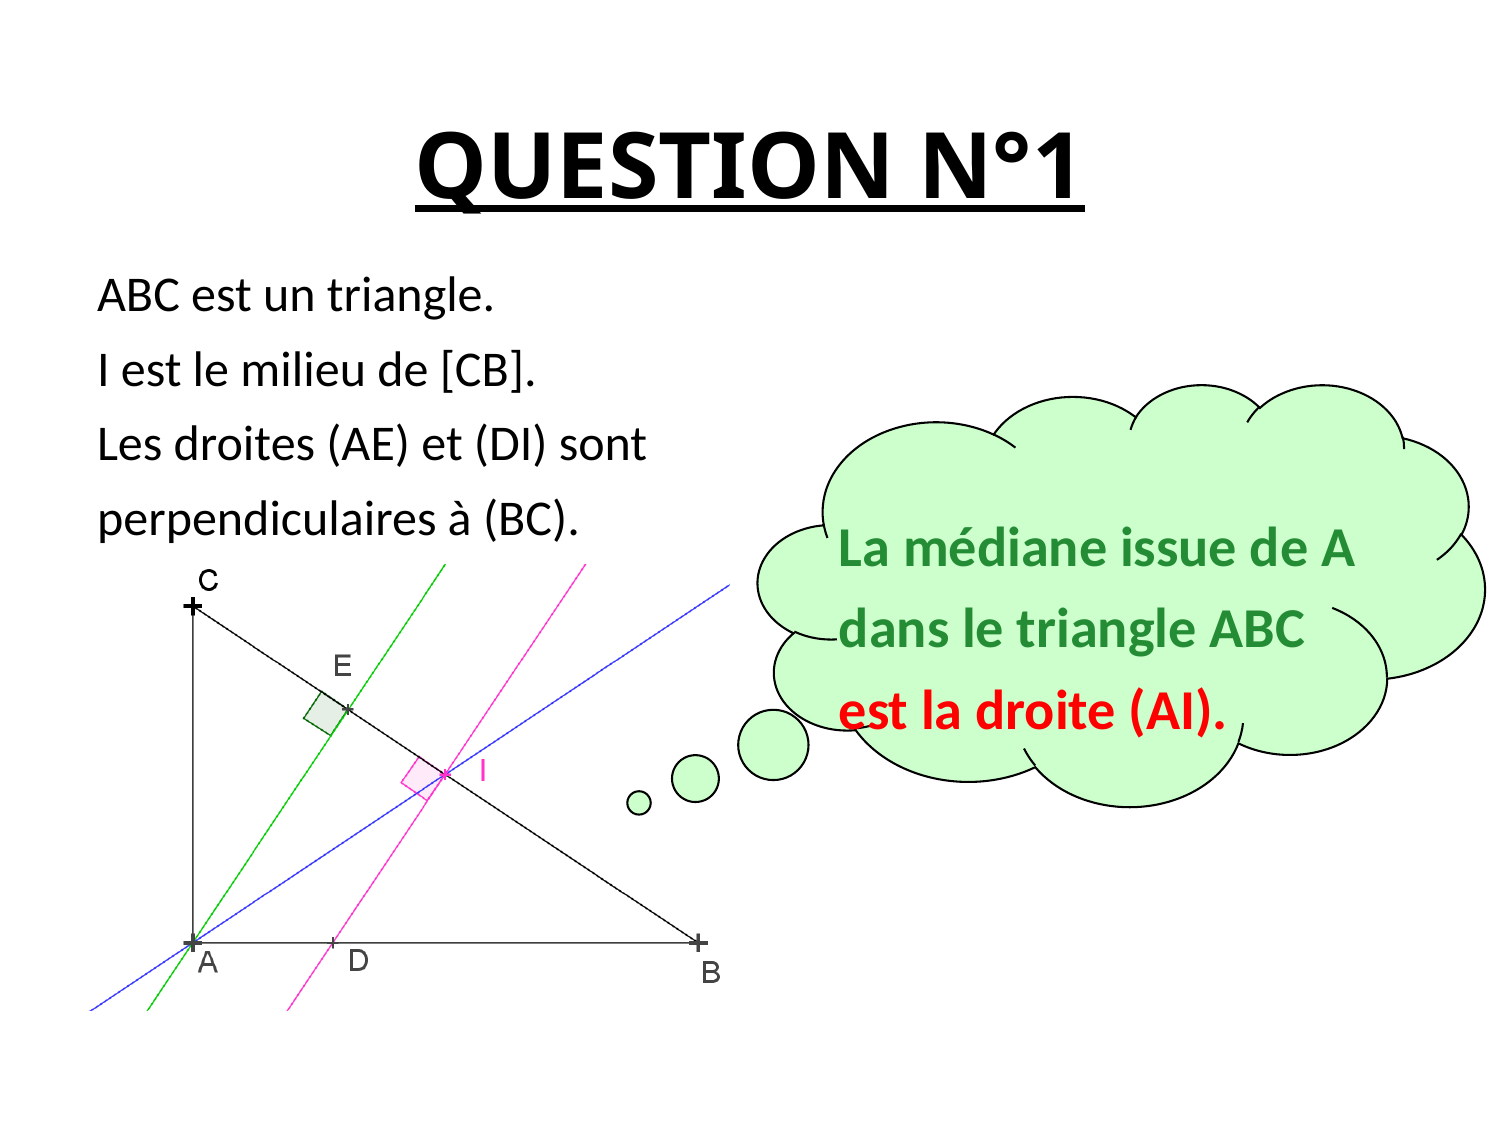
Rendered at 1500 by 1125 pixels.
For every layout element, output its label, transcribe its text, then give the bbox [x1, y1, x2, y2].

picture [82, 564, 730, 1011]
text_box ABC est un triangle. I est le milieu de [CB]. Les droites (AE) et (DI) sont perpendiculaires à (BC). [82, 260, 899, 848]
list La médiane issue de A dans le triangle ABC est la droite (AI). [823, 340, 1440, 898]
title QUESTION N°1 [0, 59, 1500, 278]
text_box [1440, 453, 1487, 663]
